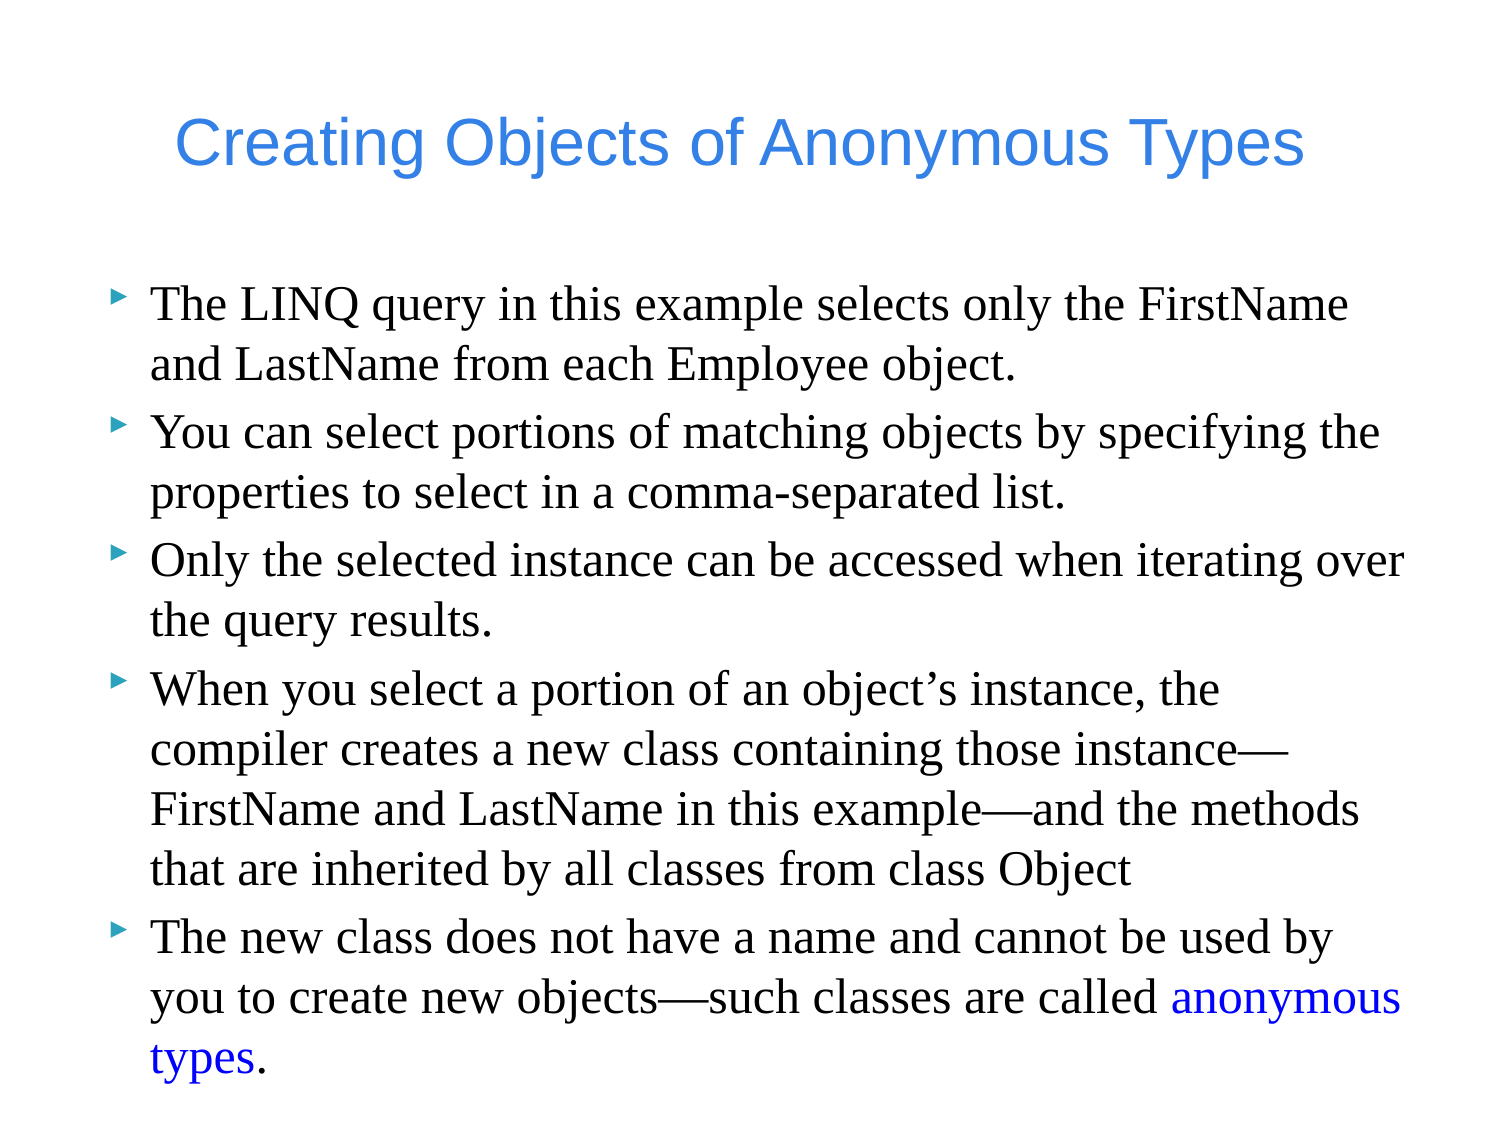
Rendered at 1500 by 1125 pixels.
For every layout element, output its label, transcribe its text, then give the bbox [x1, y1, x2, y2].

title Creating Objects of Anonymous Types [75, 45, 1425, 233]
list The LINQ query in this example selects only the FirstName and LastName from each Employee object. You can select portions of matching objects by specifying the properties to select in a comma-separated list. Only the selected instance can be accessed when iterating over the query results. When you select a portion of an object’s instance, the compiler creates a new class containing those instance—FirstName and LastName in this example—and the methods that are inherited by all classes from class Object The new class does not have a name and cannot be used by you to create new objects—such classes are called anonymous types. [75, 262, 1425, 1005]
